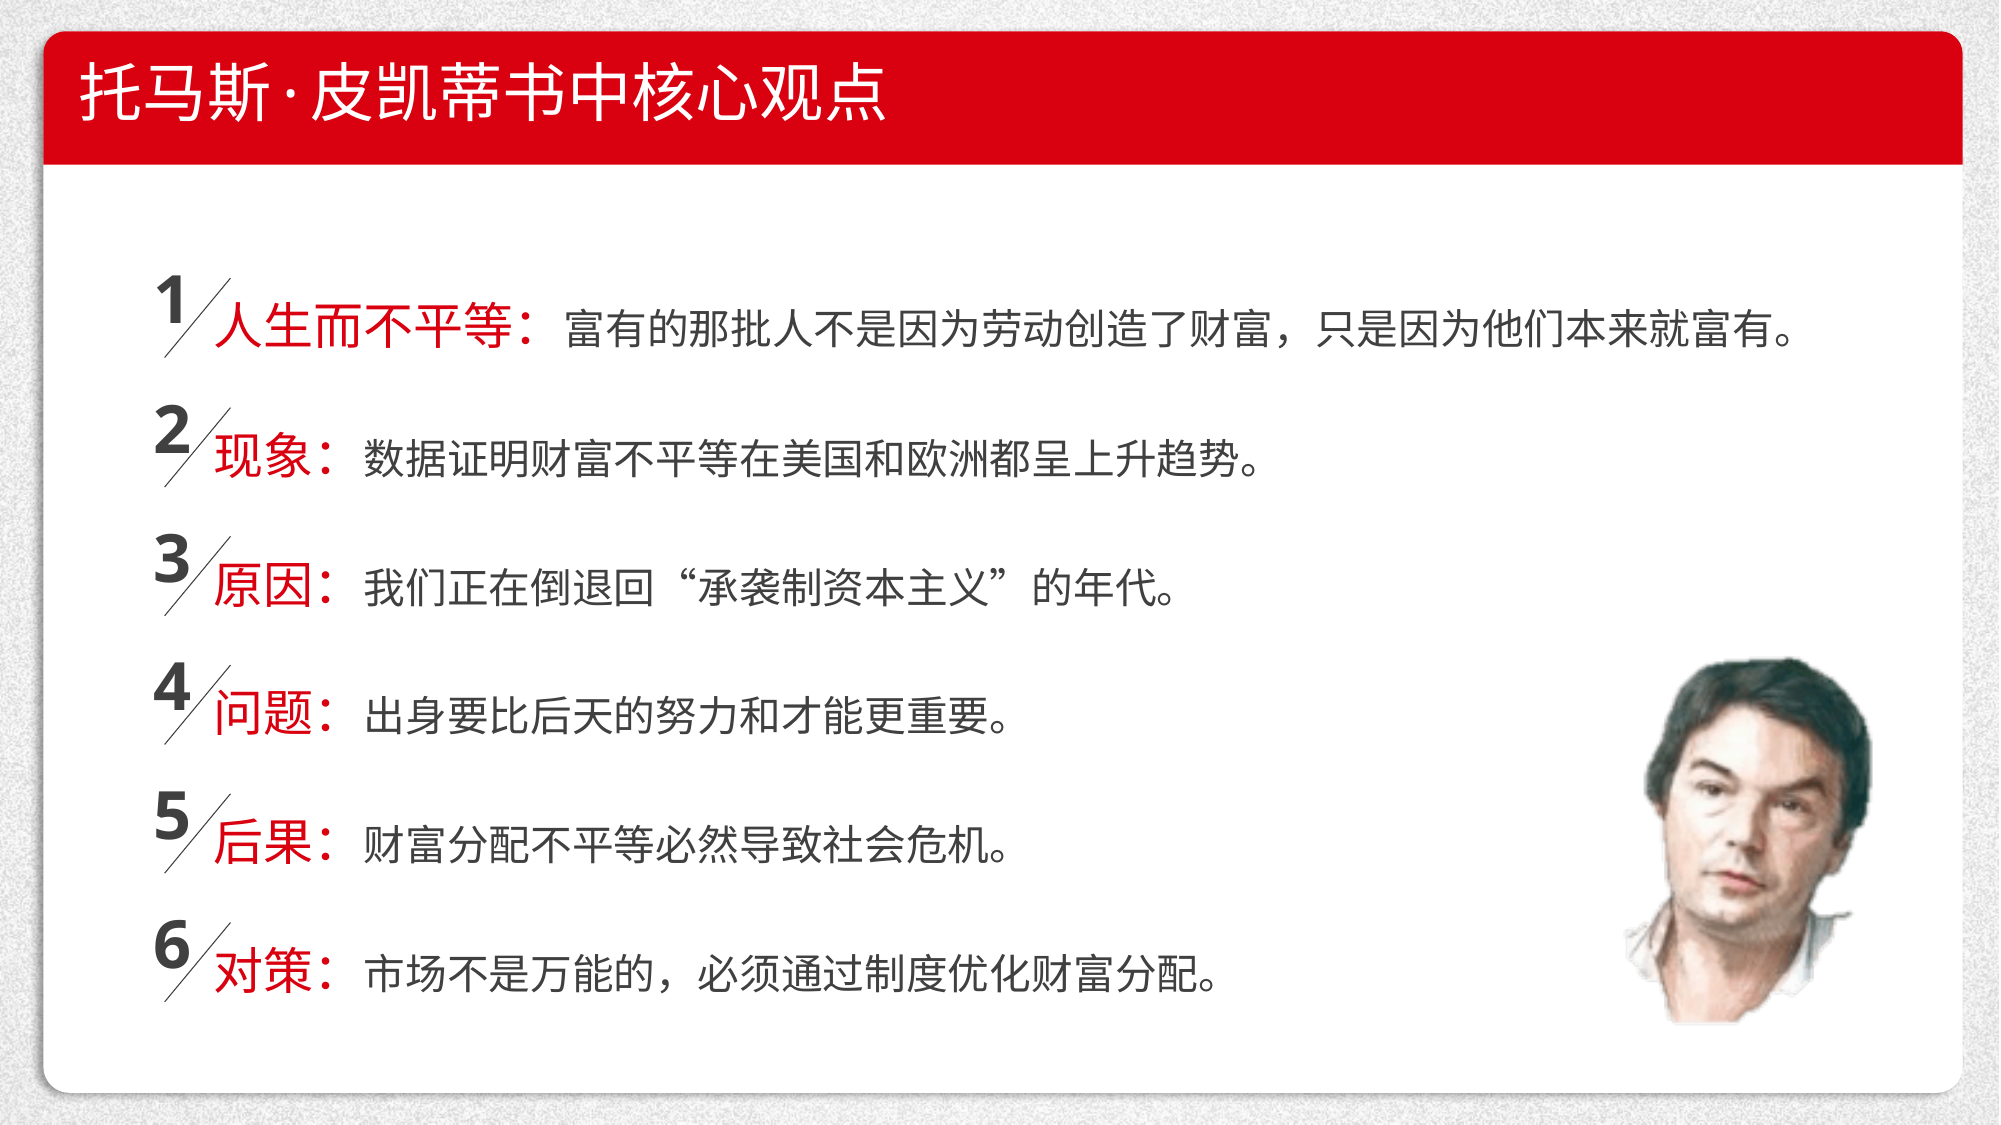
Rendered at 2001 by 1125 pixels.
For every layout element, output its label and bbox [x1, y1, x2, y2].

text_box [139, 765, 1576, 879]
text_box [139, 379, 1868, 493]
text_box [139, 636, 1868, 751]
text_box [139, 894, 1576, 1008]
text_box [139, 508, 1868, 622]
picture [0, 0, 2000, 1125]
text_box [139, 249, 1868, 364]
